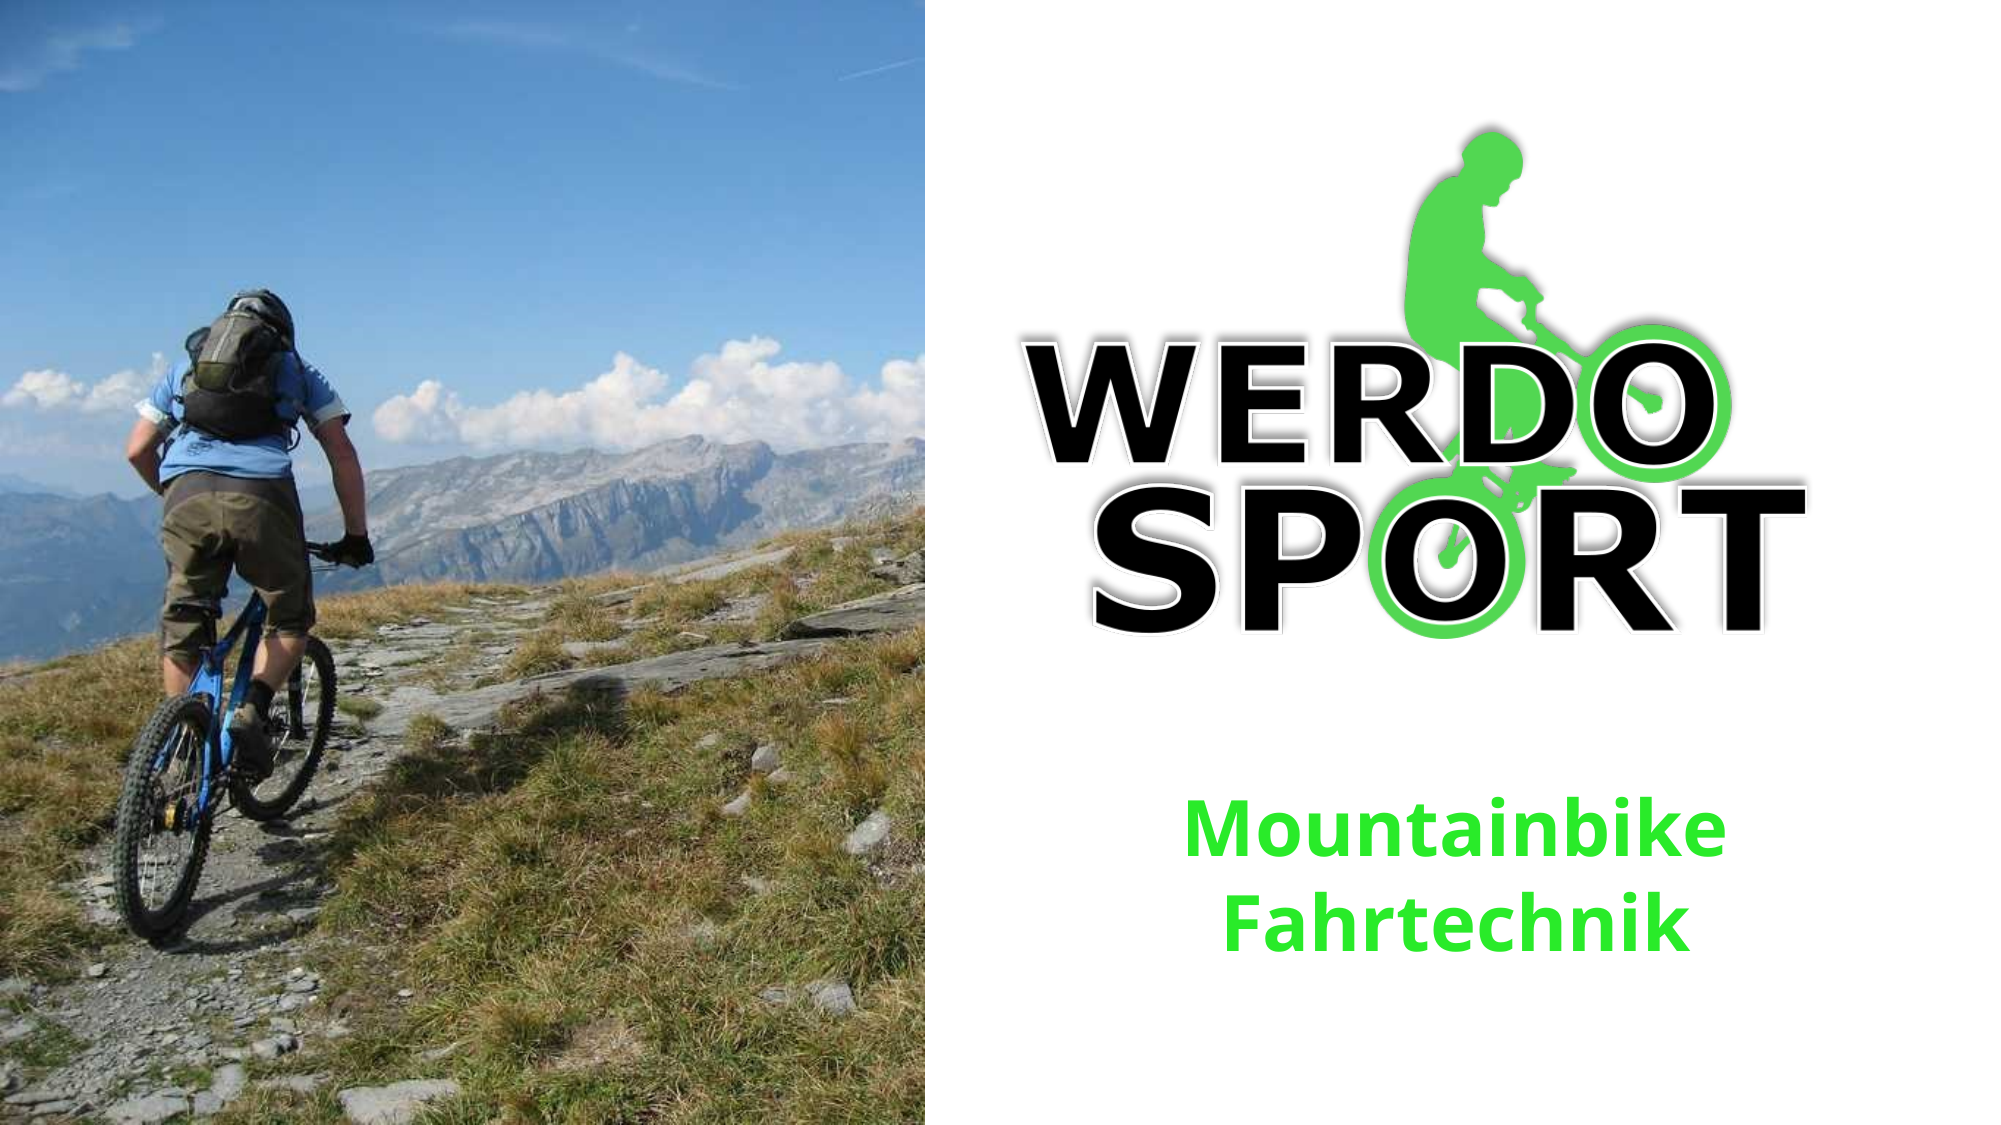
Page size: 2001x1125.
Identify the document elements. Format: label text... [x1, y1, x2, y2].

picture [0, 0, 925, 1125]
title Mountainbike Fahrtechnik [954, 771, 1956, 979]
picture [1021, 132, 1807, 639]
